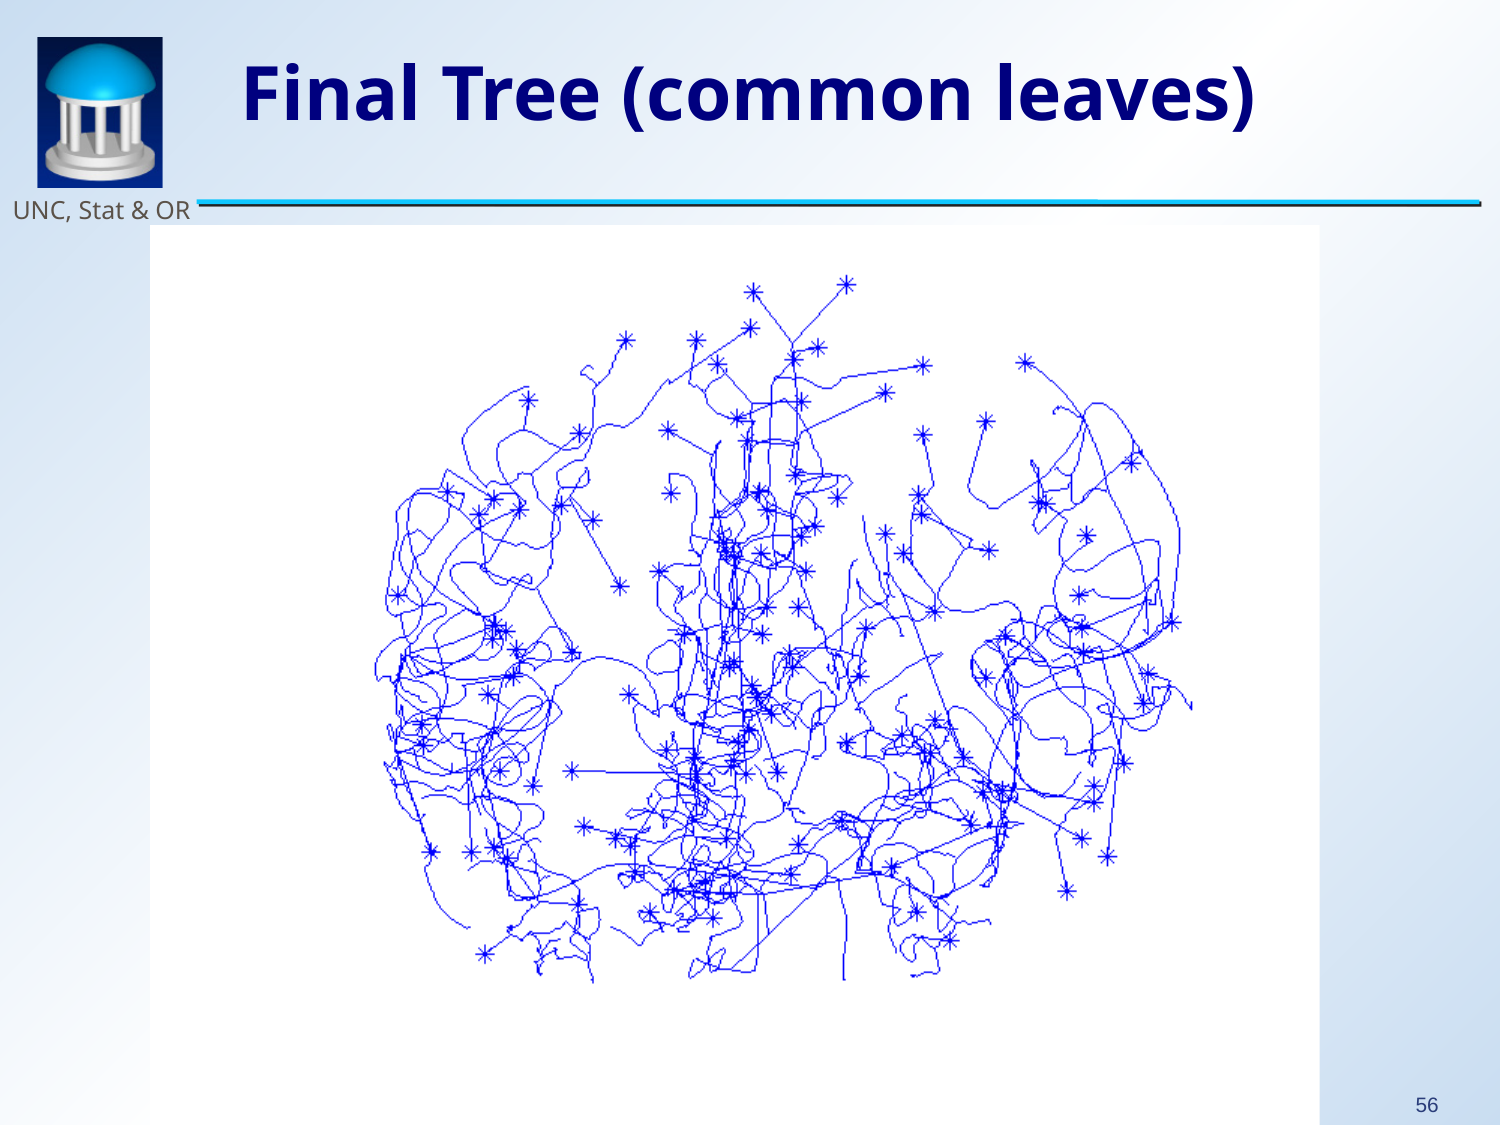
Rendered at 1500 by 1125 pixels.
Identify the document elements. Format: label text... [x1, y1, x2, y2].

picture [149, 224, 1320, 1125]
title Final Tree (common leaves) [224, 24, 1398, 156]
